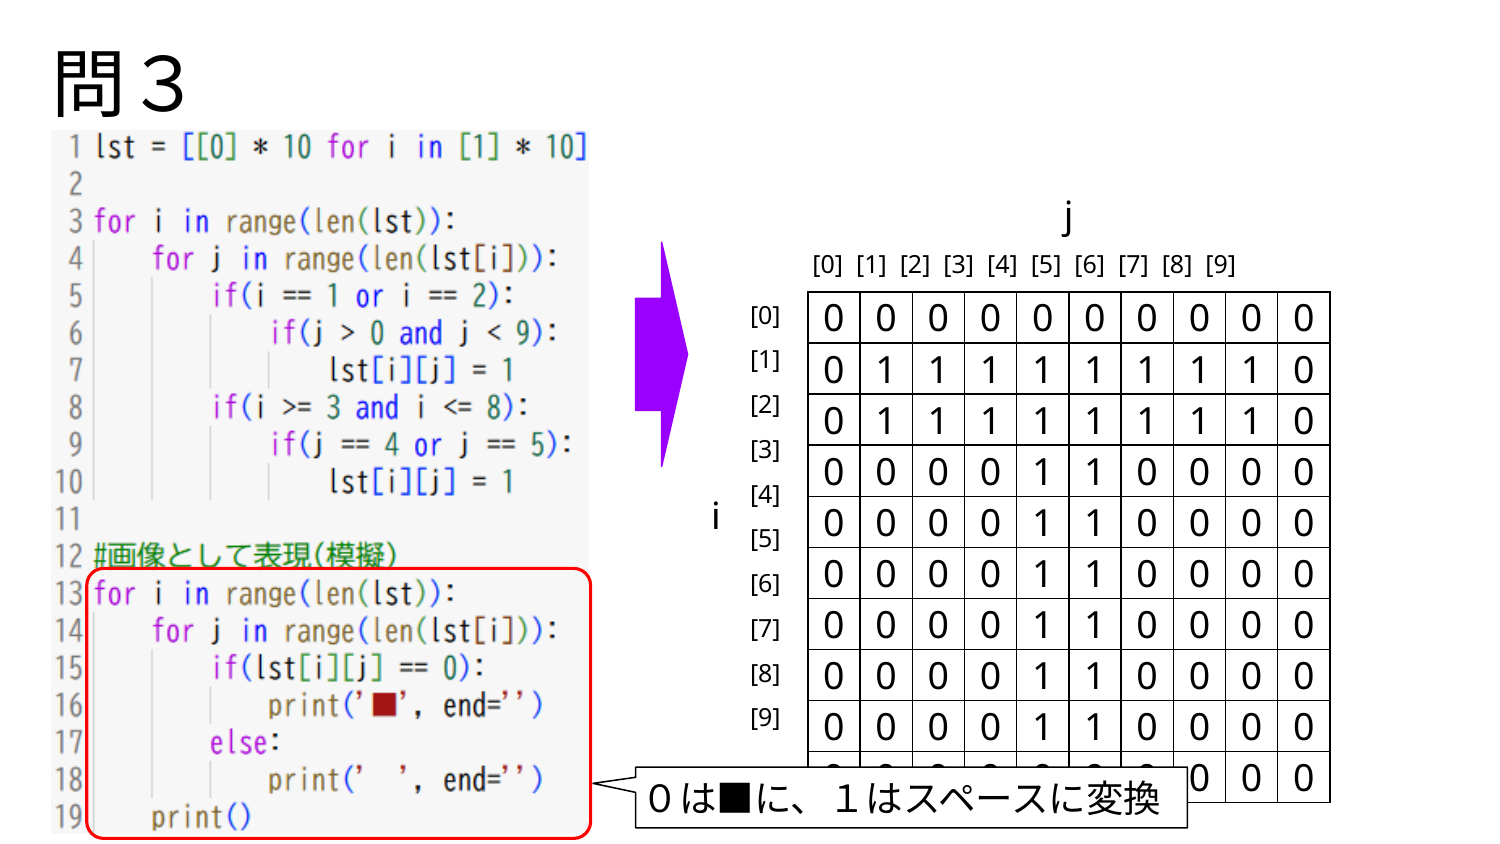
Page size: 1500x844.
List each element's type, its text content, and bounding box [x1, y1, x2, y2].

table_cell 0 [913, 701, 964, 751]
table_cell 0 [861, 446, 912, 496]
table_cell 0 [1226, 650, 1277, 700]
table_cell 0 [1278, 701, 1329, 751]
text_box [4] [735, 463, 808, 507]
text_box [7] [735, 597, 808, 642]
text_box [635, 242, 688, 467]
table_cell 0 [965, 548, 1016, 598]
table_cell 1 [913, 395, 964, 444]
table_cell 1 [1070, 650, 1120, 700]
table_cell 0 [1174, 650, 1225, 700]
table_cell 1 [1017, 599, 1068, 649]
table_cell 1 [1070, 344, 1120, 393]
table_cell 1 [1226, 395, 1277, 444]
table_cell 0 [1174, 752, 1225, 802]
table_cell 1 [1017, 446, 1068, 496]
table_cell 0 [1226, 497, 1277, 547]
table_cell 0 [861, 599, 912, 649]
table_cell 1 [913, 344, 964, 393]
table_cell 0 [861, 650, 912, 700]
table_cell 0 [809, 548, 859, 598]
table_cell 1 [1122, 344, 1173, 393]
table_cell 0 [809, 752, 859, 767]
table_cell 1 [1017, 701, 1068, 751]
text_box [6] [735, 552, 808, 597]
table_cell 1 [1070, 497, 1120, 547]
table_cell 0 [861, 701, 912, 751]
table_cell 0 [809, 701, 859, 751]
table_header 0 [1278, 294, 1329, 342]
table_cell 1 [861, 344, 912, 393]
table_header 0 [965, 294, 1016, 342]
table_header 0 [861, 294, 912, 342]
table_cell 0 [1226, 548, 1277, 598]
table_cell 1 [1017, 395, 1068, 444]
table_cell 0 [1174, 548, 1225, 598]
table_cell 0 [913, 548, 964, 598]
table_cell 1 [1070, 599, 1120, 649]
table_header 0 [1070, 294, 1120, 342]
text_box i [689, 476, 742, 552]
table_cell 0 [1278, 548, 1329, 598]
table_cell 1 [1226, 344, 1277, 393]
table_cell 0 [1278, 599, 1329, 649]
table_cell 0 [1122, 650, 1173, 700]
table_cell 1 [1122, 395, 1173, 444]
table_cell 0 [809, 650, 859, 700]
table_header 0 [1226, 294, 1277, 342]
table_cell 0 [1174, 446, 1225, 496]
table_cell 0 [809, 395, 859, 444]
table_cell 0 [965, 701, 1016, 751]
table_cell 1 [861, 395, 912, 444]
table_header 0 [1017, 294, 1068, 342]
table_header 0 [1174, 294, 1225, 342]
table_cell 0 [1278, 446, 1329, 496]
table_cell 0 [809, 599, 859, 649]
table_cell 0 [1278, 650, 1329, 700]
text_box [9] [735, 686, 808, 747]
table_cell 0 [1174, 701, 1225, 751]
table_cell 1 [965, 344, 1016, 393]
text_box ０は■に、１はスペースに変換 [593, 767, 1188, 828]
table_cell 0 [809, 344, 859, 393]
text_box j [1042, 175, 1095, 251]
table_header 0 [1122, 294, 1173, 342]
table_cell 1 [1017, 497, 1068, 547]
table_cell 0 [1174, 497, 1225, 547]
table_cell 0 [965, 497, 1016, 547]
table_cell 0 [965, 650, 1016, 700]
text_box [2] [735, 373, 808, 418]
table_cell 0 [1122, 548, 1173, 598]
table_cell 1 [1174, 344, 1225, 393]
table_cell 0 [965, 446, 1016, 496]
table_header 0 [809, 294, 859, 342]
picture [51, 129, 589, 834]
table_cell 1 [1070, 395, 1120, 444]
table_cell 0 [913, 599, 964, 649]
table_cell 0 [861, 752, 912, 767]
text_box [0] [735, 284, 808, 328]
table_header 0 [913, 294, 964, 342]
table_cell 0 [1122, 701, 1173, 751]
table_cell 0 [913, 446, 964, 496]
table_cell 0 [1174, 599, 1225, 649]
text_box [1] [735, 328, 808, 373]
table_cell 0 [1017, 752, 1068, 767]
table_cell 0 [1122, 752, 1173, 767]
table_cell 0 [809, 446, 859, 496]
text_box [8] [735, 642, 808, 686]
table_cell 0 [1278, 395, 1329, 444]
text_box [3] [735, 418, 808, 463]
table_cell 0 [913, 752, 964, 767]
table_cell 1 [1070, 548, 1120, 598]
table_cell 0 [1070, 752, 1120, 767]
table_cell 1 [1017, 344, 1068, 393]
table_cell 0 [1226, 446, 1277, 496]
table_cell 0 [1122, 497, 1173, 547]
table_cell 1 [1070, 701, 1120, 751]
table_cell 0 [861, 548, 912, 598]
table_cell 0 [1278, 752, 1329, 802]
text_box [5] [742, 507, 808, 552]
table_cell 1 [965, 395, 1016, 444]
table_cell 0 [1226, 701, 1277, 751]
table_cell 1 [1017, 650, 1068, 700]
table_cell 0 [965, 599, 1016, 649]
table_cell 0 [1226, 752, 1277, 802]
text_box [0] [1] [2] [3] [4] [5] [6] [7] [8] [9] [797, 233, 1350, 294]
table_cell 1 [1070, 446, 1120, 496]
table_cell 1 [1174, 395, 1225, 444]
table_cell 0 [1122, 446, 1173, 496]
table_cell 0 [965, 752, 1016, 767]
table_cell 0 [1278, 344, 1329, 393]
table_cell 0 [1278, 497, 1329, 547]
table_cell 1 [1017, 548, 1068, 598]
table_cell 0 [1122, 599, 1173, 649]
table_cell 0 [913, 650, 964, 700]
table_cell 0 [913, 497, 964, 547]
table_cell 0 [809, 497, 859, 547]
table_cell 0 [861, 497, 912, 547]
title 問３ [36, 21, 1435, 131]
table_cell 0 [1226, 599, 1277, 649]
